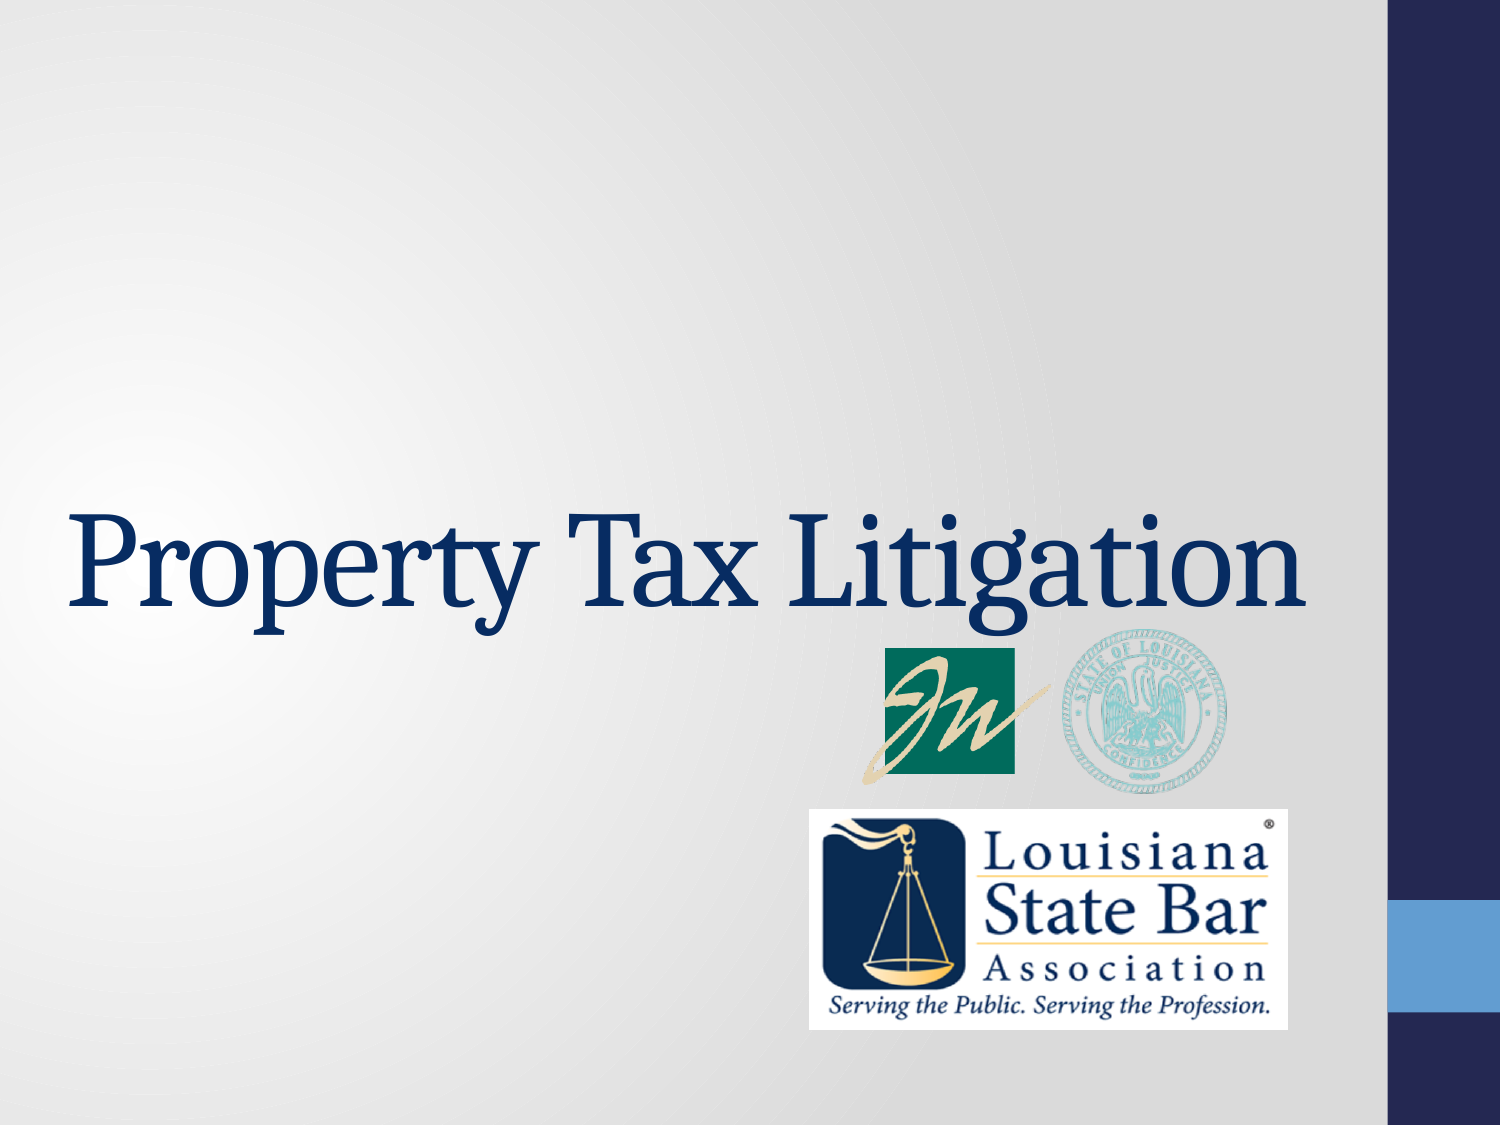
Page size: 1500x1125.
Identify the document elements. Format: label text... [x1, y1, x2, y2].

title Property Tax Litigation [50, 399, 1325, 642]
picture [808, 598, 1289, 1031]
picture [1061, 628, 1229, 796]
